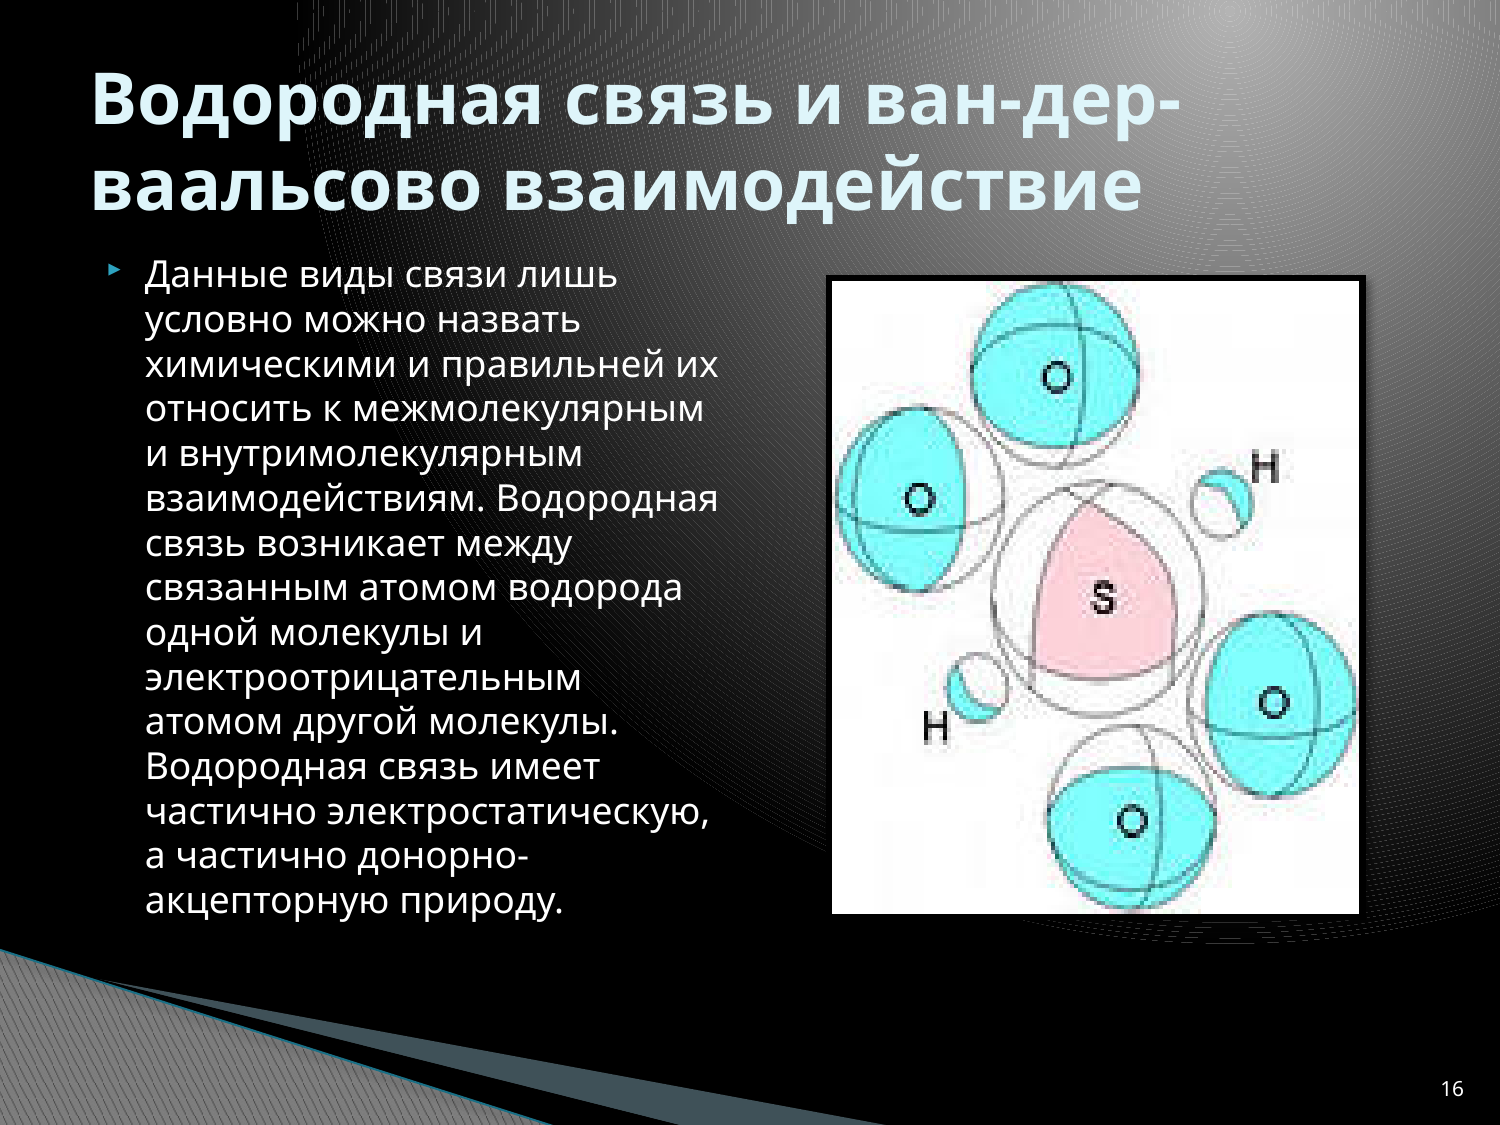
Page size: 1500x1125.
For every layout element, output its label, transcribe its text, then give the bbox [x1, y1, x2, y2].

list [831, 280, 1360, 915]
picture [0, 952, 543, 1125]
slide_number 16 [1418, 1051, 1479, 1112]
list Данные виды связи лишь условно можно назвать химическими и правильней их относить к межмолекулярным и внутримолекулярным взаимодействиям. Водородная связь возникает между связанным атомом водорода одной молекулы и электроотрицательным атомом другой молекулы. Водородная связь имеет частично электростатическую, а частично донорно-акцепторную природу. [74, 242, 738, 986]
title Водородная связь и ван-дер-ваальсово взаимодействие [75, 45, 1425, 233]
